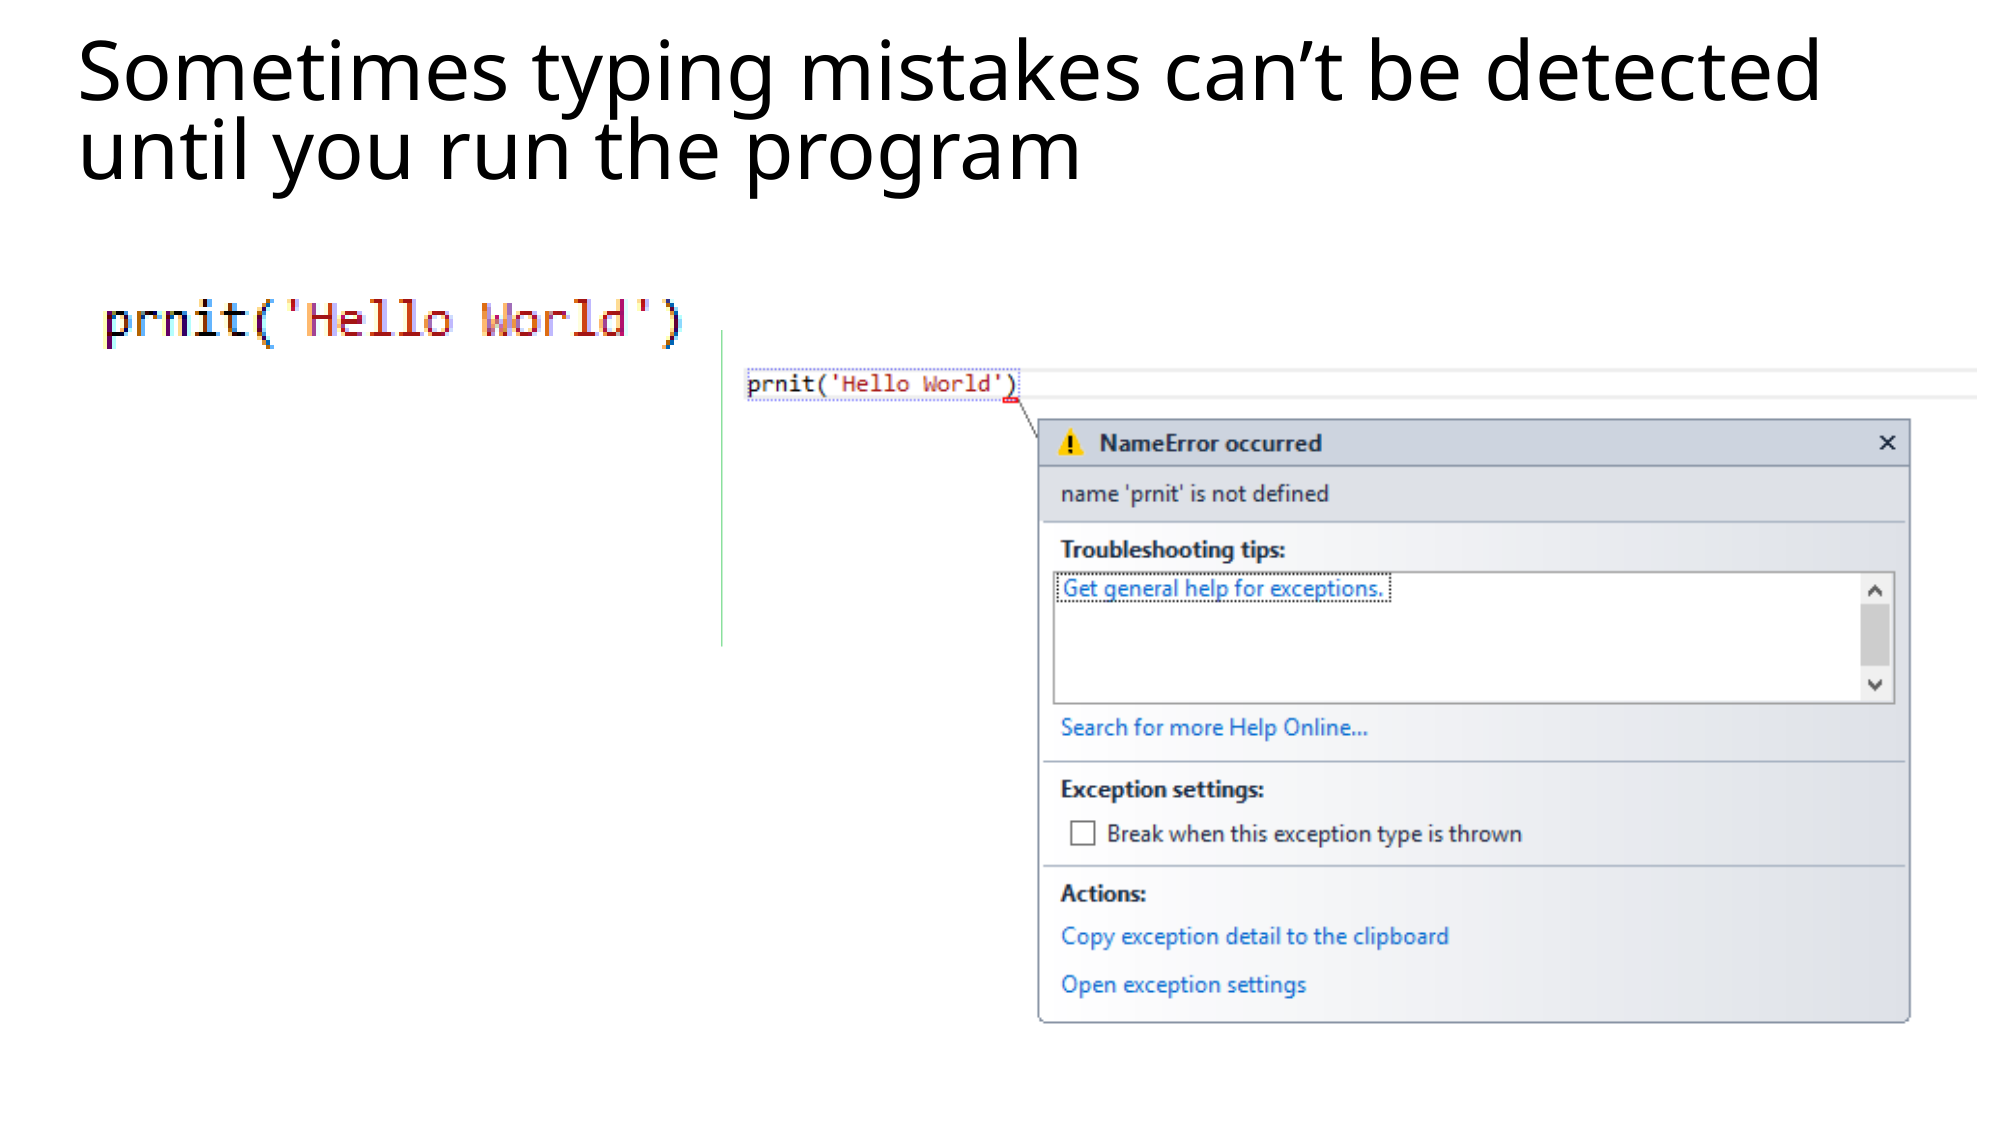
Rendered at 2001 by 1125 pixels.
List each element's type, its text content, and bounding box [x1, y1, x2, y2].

picture [61, 232, 1977, 1079]
title Sometimes typing mistakes can’t be detected until you run the program [62, 29, 1953, 205]
